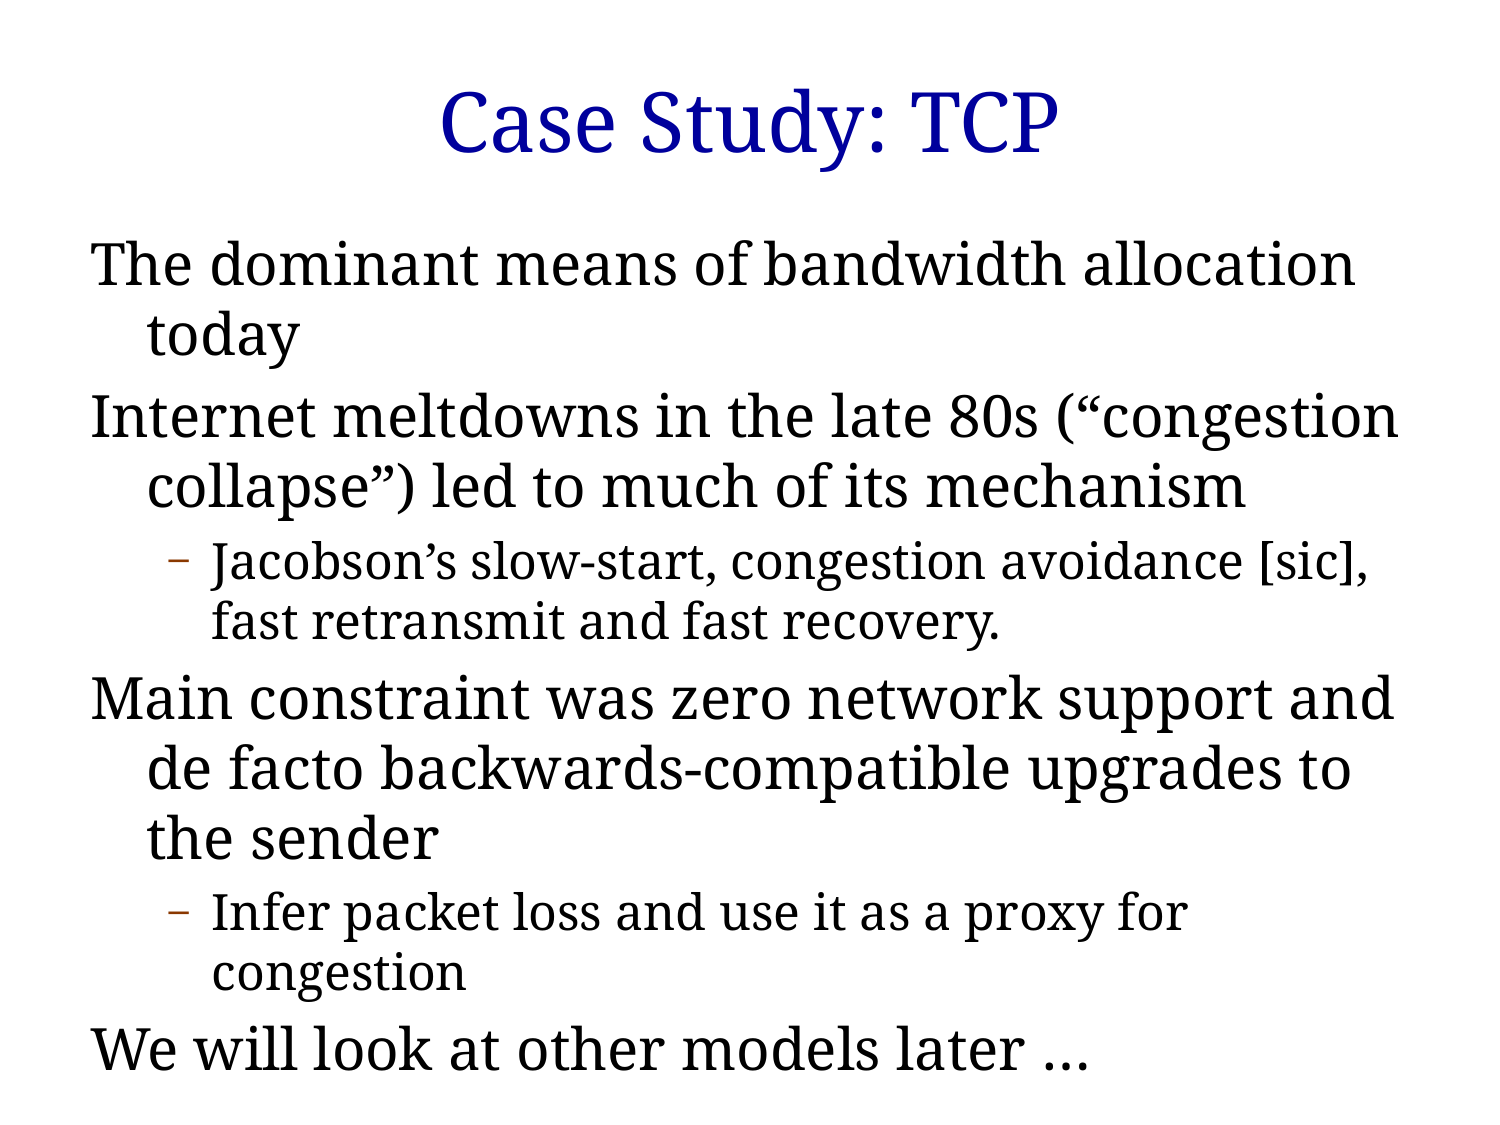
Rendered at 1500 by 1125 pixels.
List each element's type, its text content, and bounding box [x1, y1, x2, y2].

title Case Study: TCP [74, 47, 1426, 191]
list The dominant means of bandwidth allocation today Internet meltdowns in the late 80s (“congestion collapse”) led to much of its mechanism Jacobson’s slow-start, congestion avoidance [sic], fast retransmit and fast recovery. Main constraint was zero network support and de facto backwards-compatible upgrades to the sender Infer packet loss and use it as a proxy for congestion We will look at other models later … [74, 219, 1451, 963]
